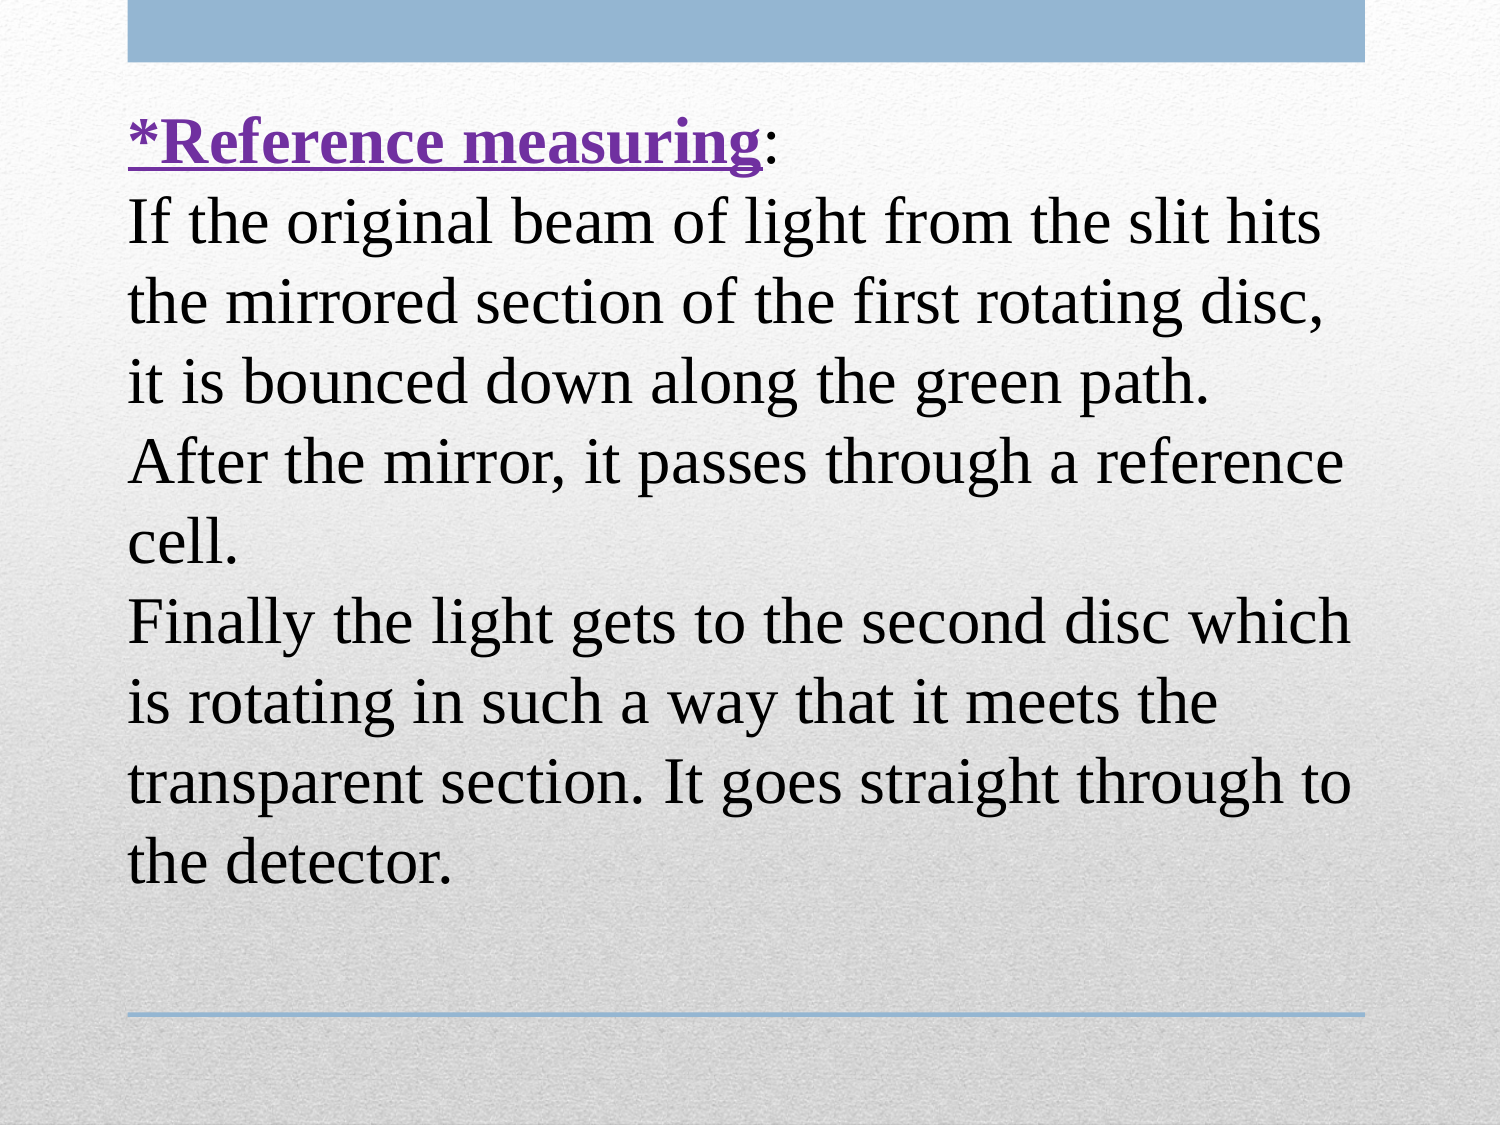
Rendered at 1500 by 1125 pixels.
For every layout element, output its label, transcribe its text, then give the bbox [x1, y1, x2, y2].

text_box *Reference measuring: If the original beam of light from the slit hits the mirrored section of the first rotating disc, it is bounced down along the green path. After the mirror, it passes through a reference cell. Finally the light gets to the second disc which is rotating in such a way that it meets the transparent section. It goes straight through to the detector. [112, 89, 1375, 984]
